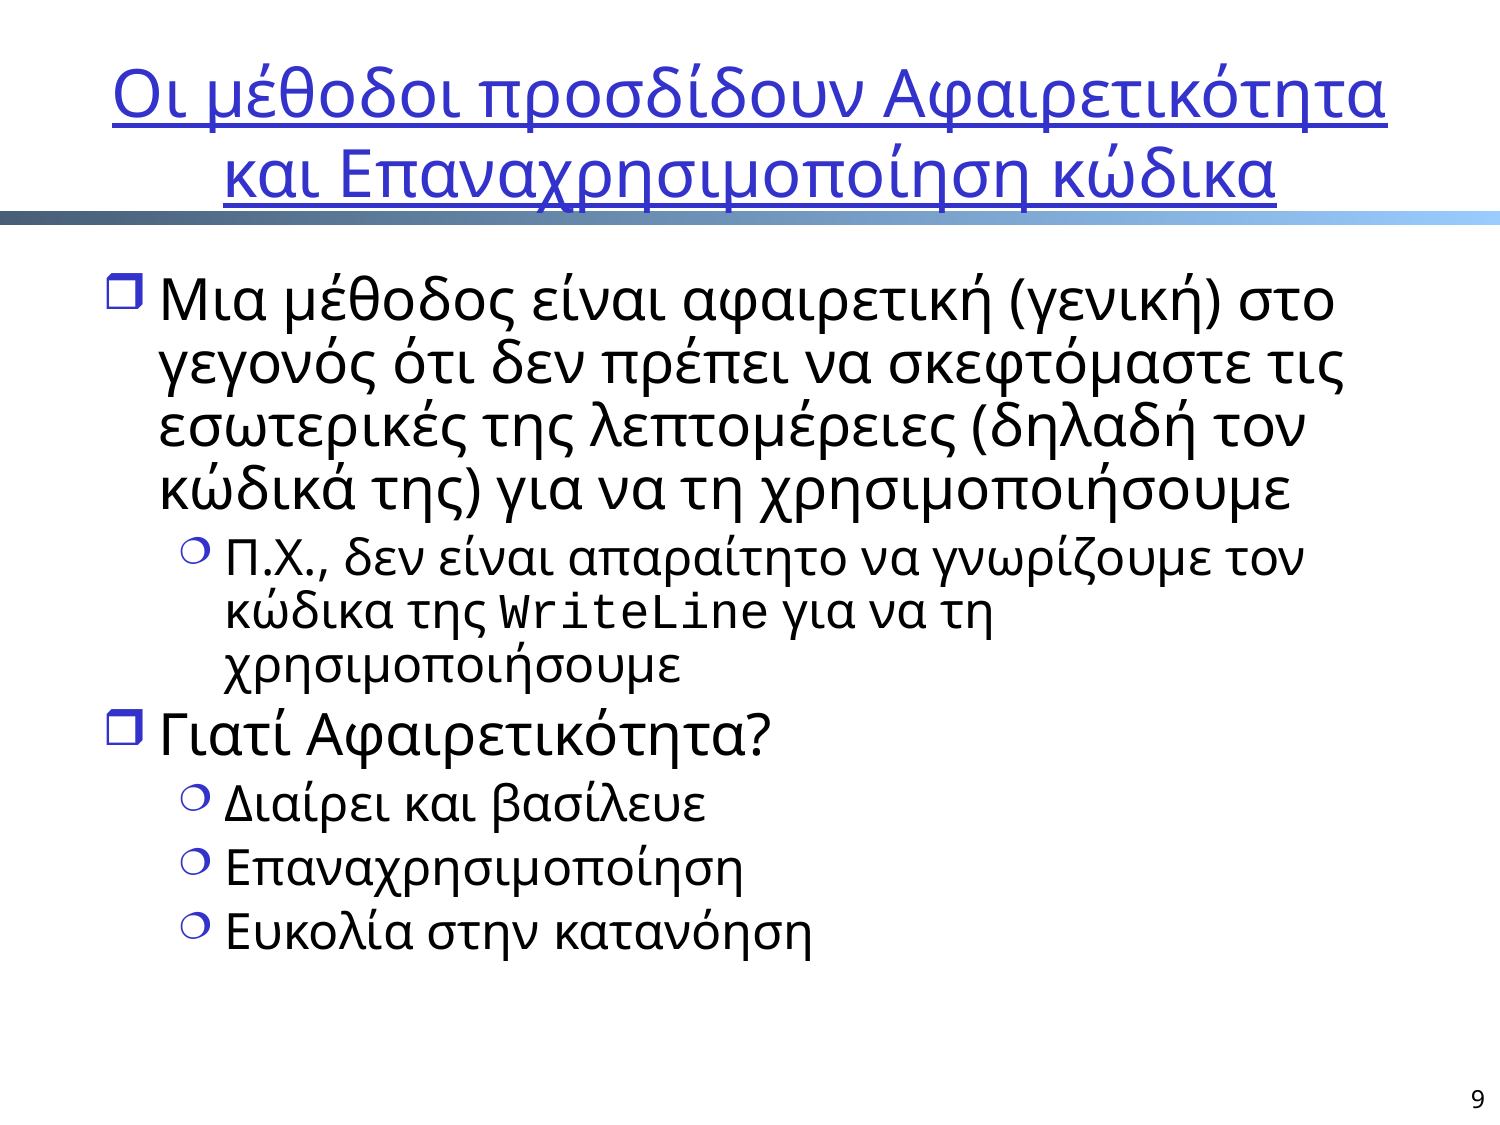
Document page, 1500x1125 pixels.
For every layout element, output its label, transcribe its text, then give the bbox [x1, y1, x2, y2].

title Οι μέθοδοι προσδίδουν Αφαιρετικότητα και Επαναχρησιμοποίηση κώδικα [87, 37, 1413, 225]
list Μια μέθοδος είναι αφαιρετική (γενική) στο γεγονός ότι δεν πρέπει να σκεφτόμαστε τις εσωτερικές της λεπτομέρειες (δηλαδή τον κώδικά της) για να τη χρησιμοποιήσουμε Π.Χ., δεν είναι απαραίτητο να γνωρίζουμε τον κώδικα της WriteLine για να τη χρησιμοποιήσουμε Γιατί Αφαιρετικότητα? Διαίρει και βασίλευε Επαναχρησιμοποίηση Ευκολία στην κατανόηση [87, 262, 1363, 1025]
slide_number 9 [1150, 1049, 1500, 1125]
